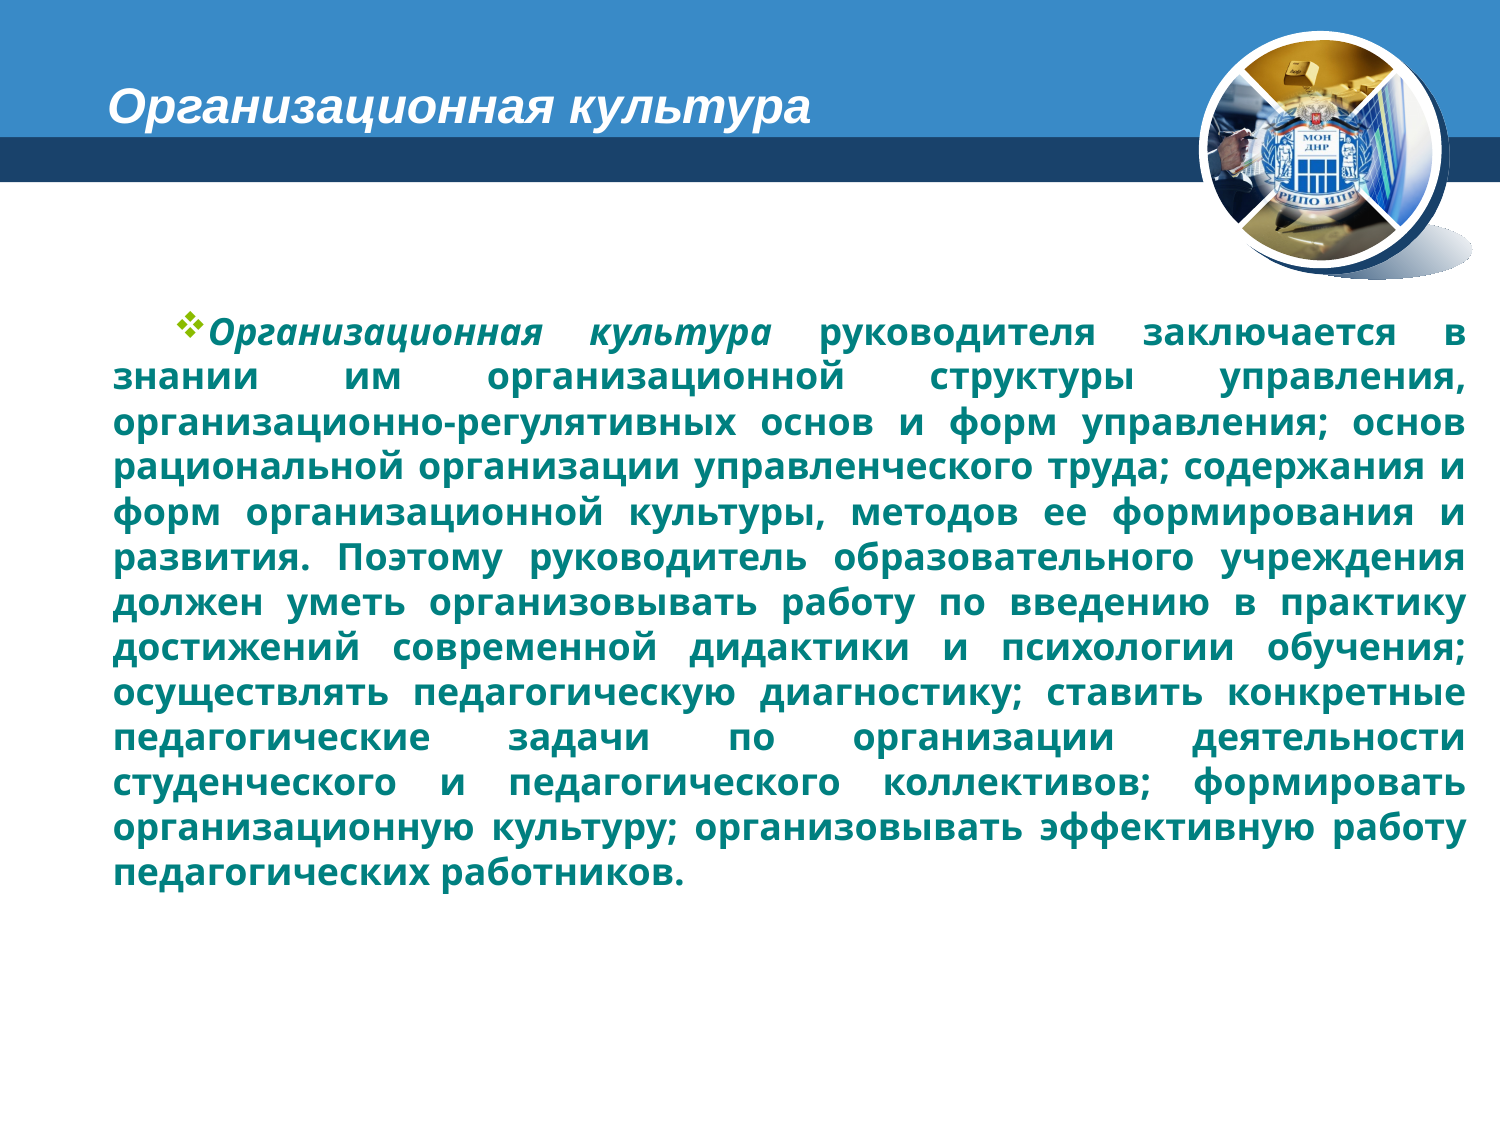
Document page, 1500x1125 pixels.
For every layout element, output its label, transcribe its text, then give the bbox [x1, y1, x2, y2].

picture [1207, 40, 1433, 261]
text_box Организационная культура [53, 66, 880, 202]
list Организационная культура руководителя заключается в знании им организационной структуры управления, организационно-регулятивных основ и форм управления; основ рациональной организации управленческого труда; содержания и форм организационной культуры, методов ее формирования и развития. Поэтому руководитель образовательного учреждения должен уметь организовывать работу по введению в практику достижений современной дидактики и психологии обучения; осуществлять педагогическую диагностику; ставить конкретные педагогические задачи по организации деятельности студенческого и педагогического коллективов; формировать организационную культуру; организовывать эффективную работу педагогических работников. [41, 299, 1483, 1064]
